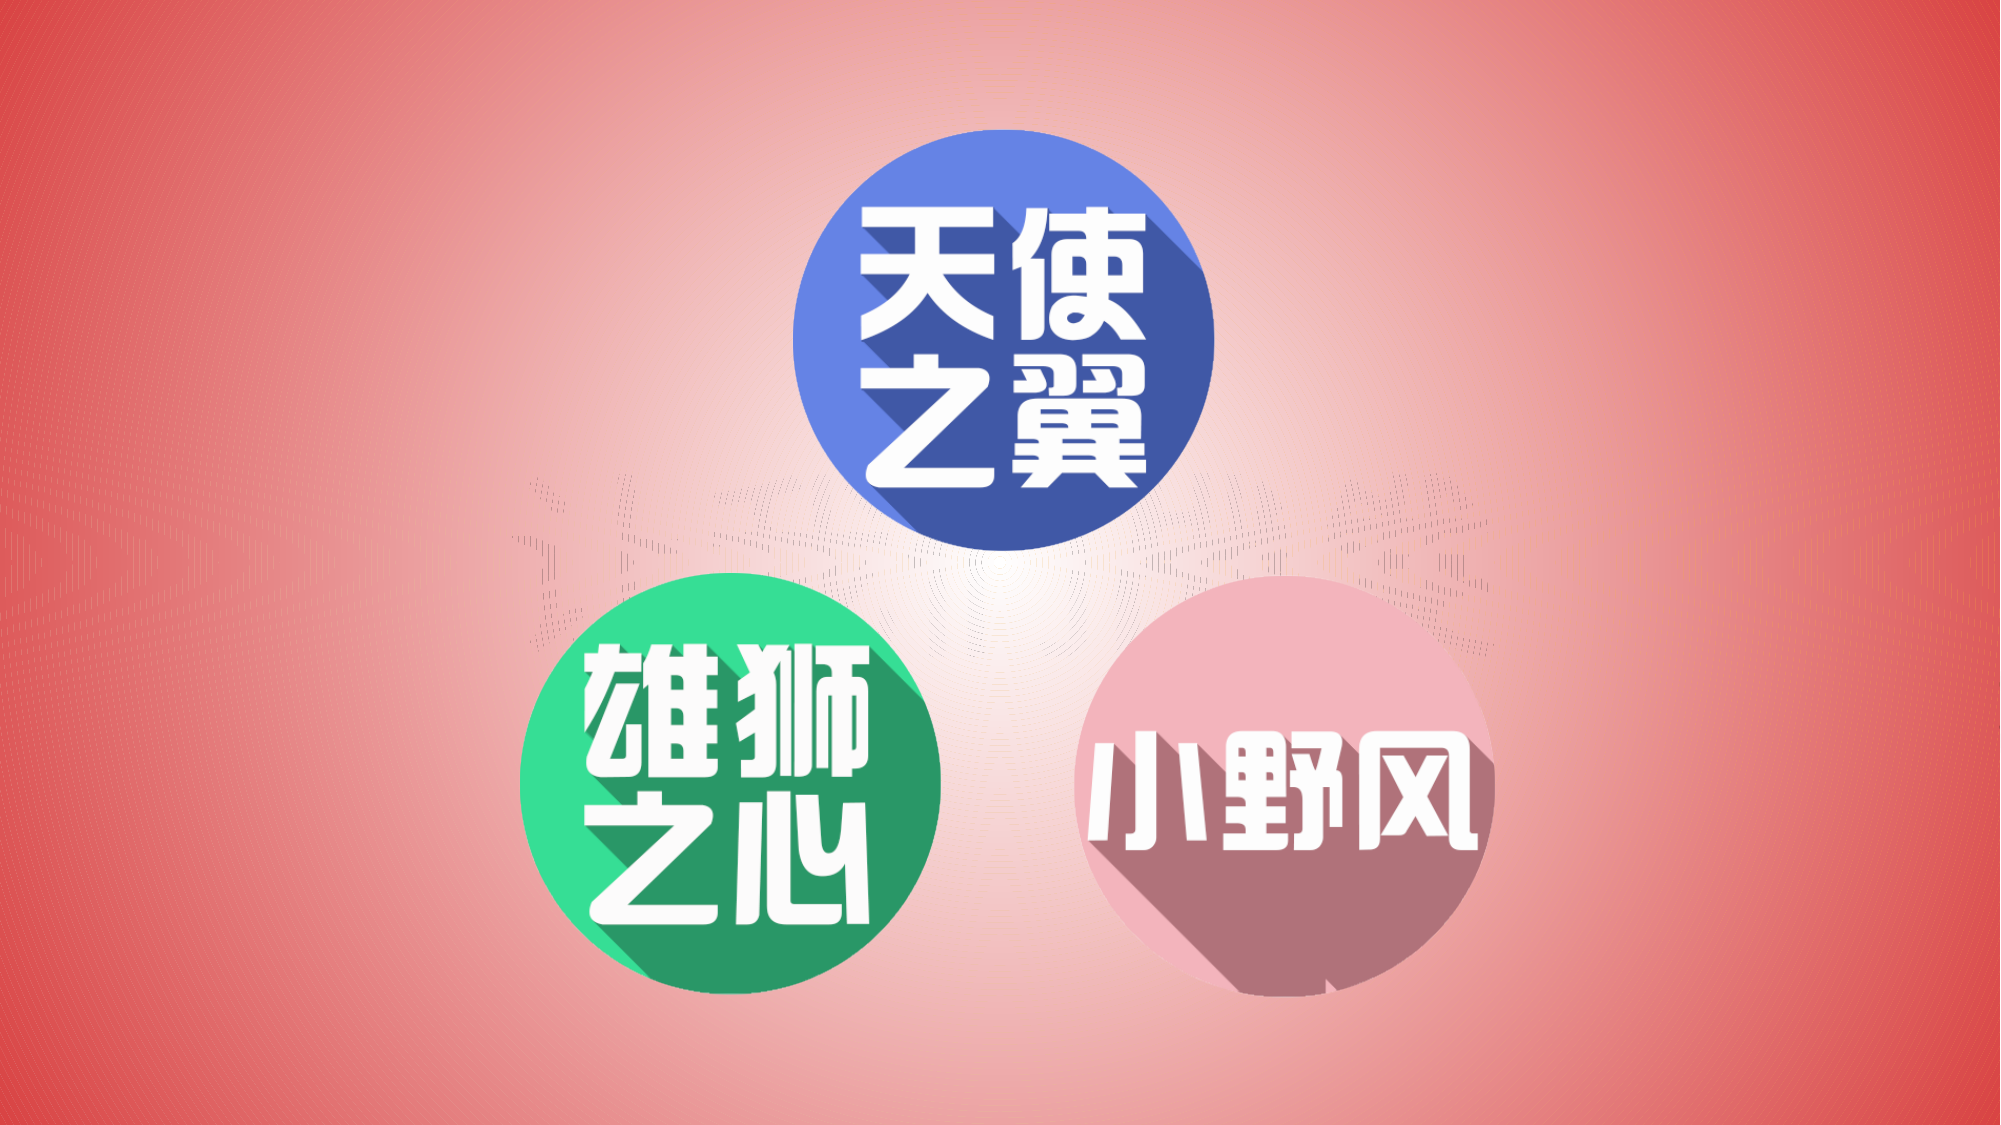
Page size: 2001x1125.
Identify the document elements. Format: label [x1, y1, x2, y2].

text_box [0, 0, 2000, 1125]
text_box [459, 79, 1536, 1048]
